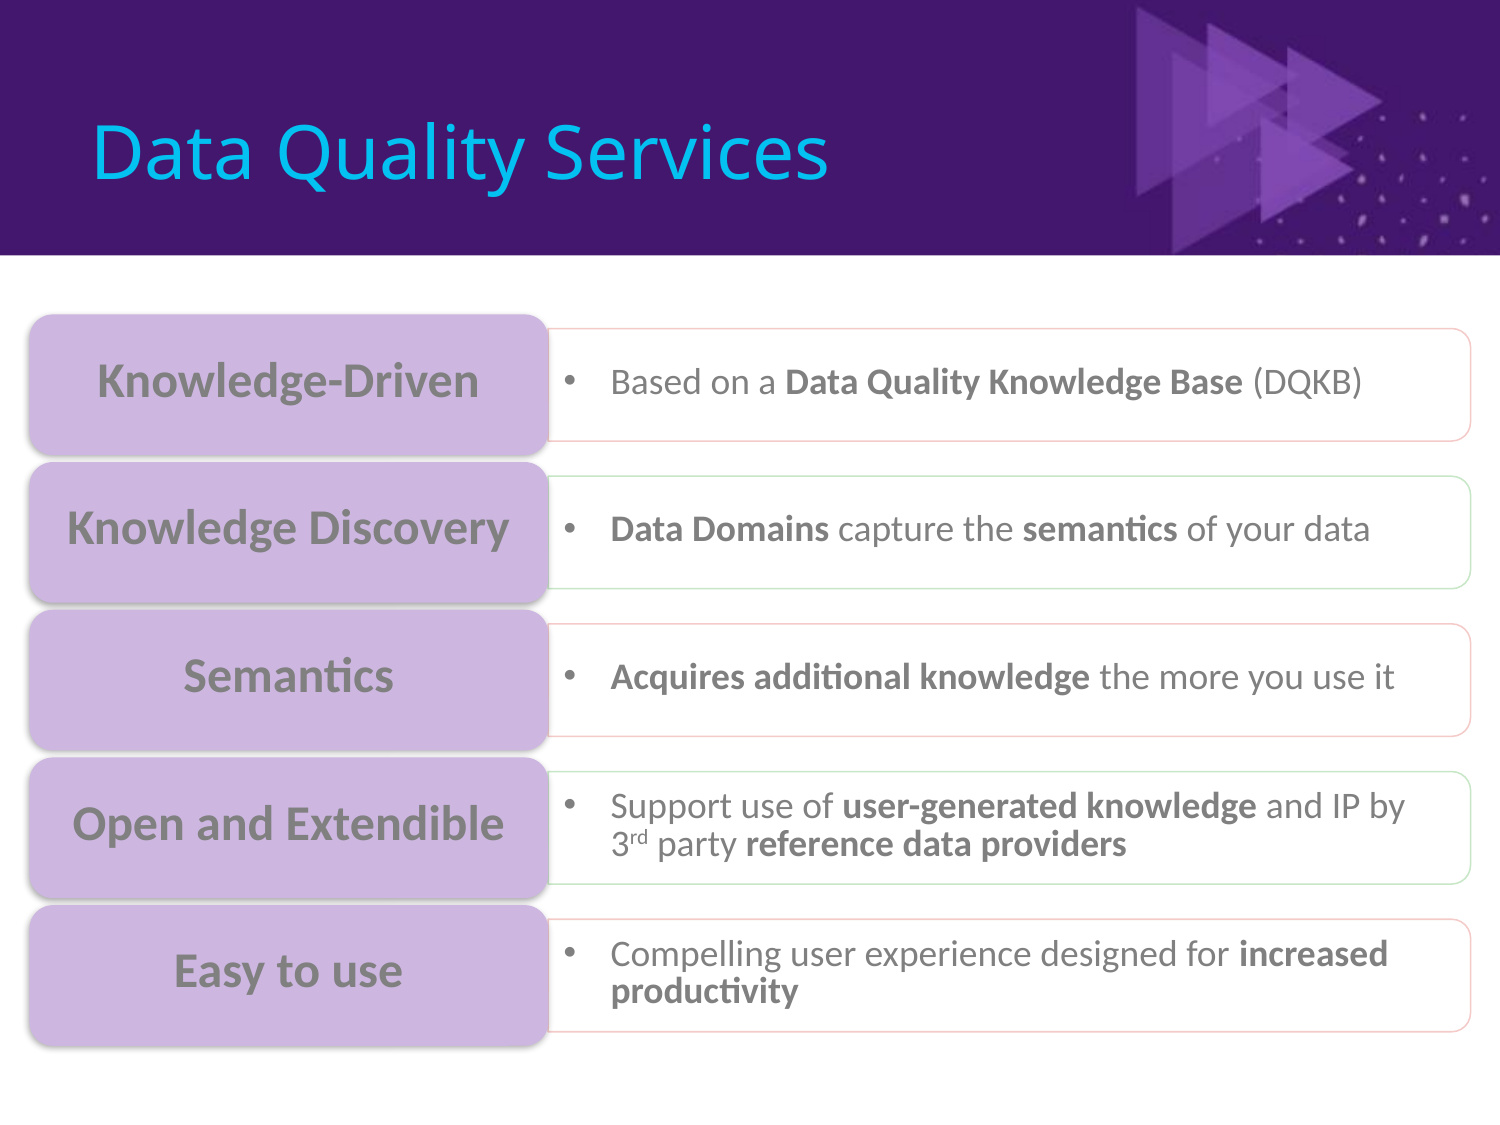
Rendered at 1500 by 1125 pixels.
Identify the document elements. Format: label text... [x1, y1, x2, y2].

picture [0, 0, 1500, 255]
title Data Quality Services [75, 56, 1425, 244]
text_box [29, 314, 1471, 1047]
